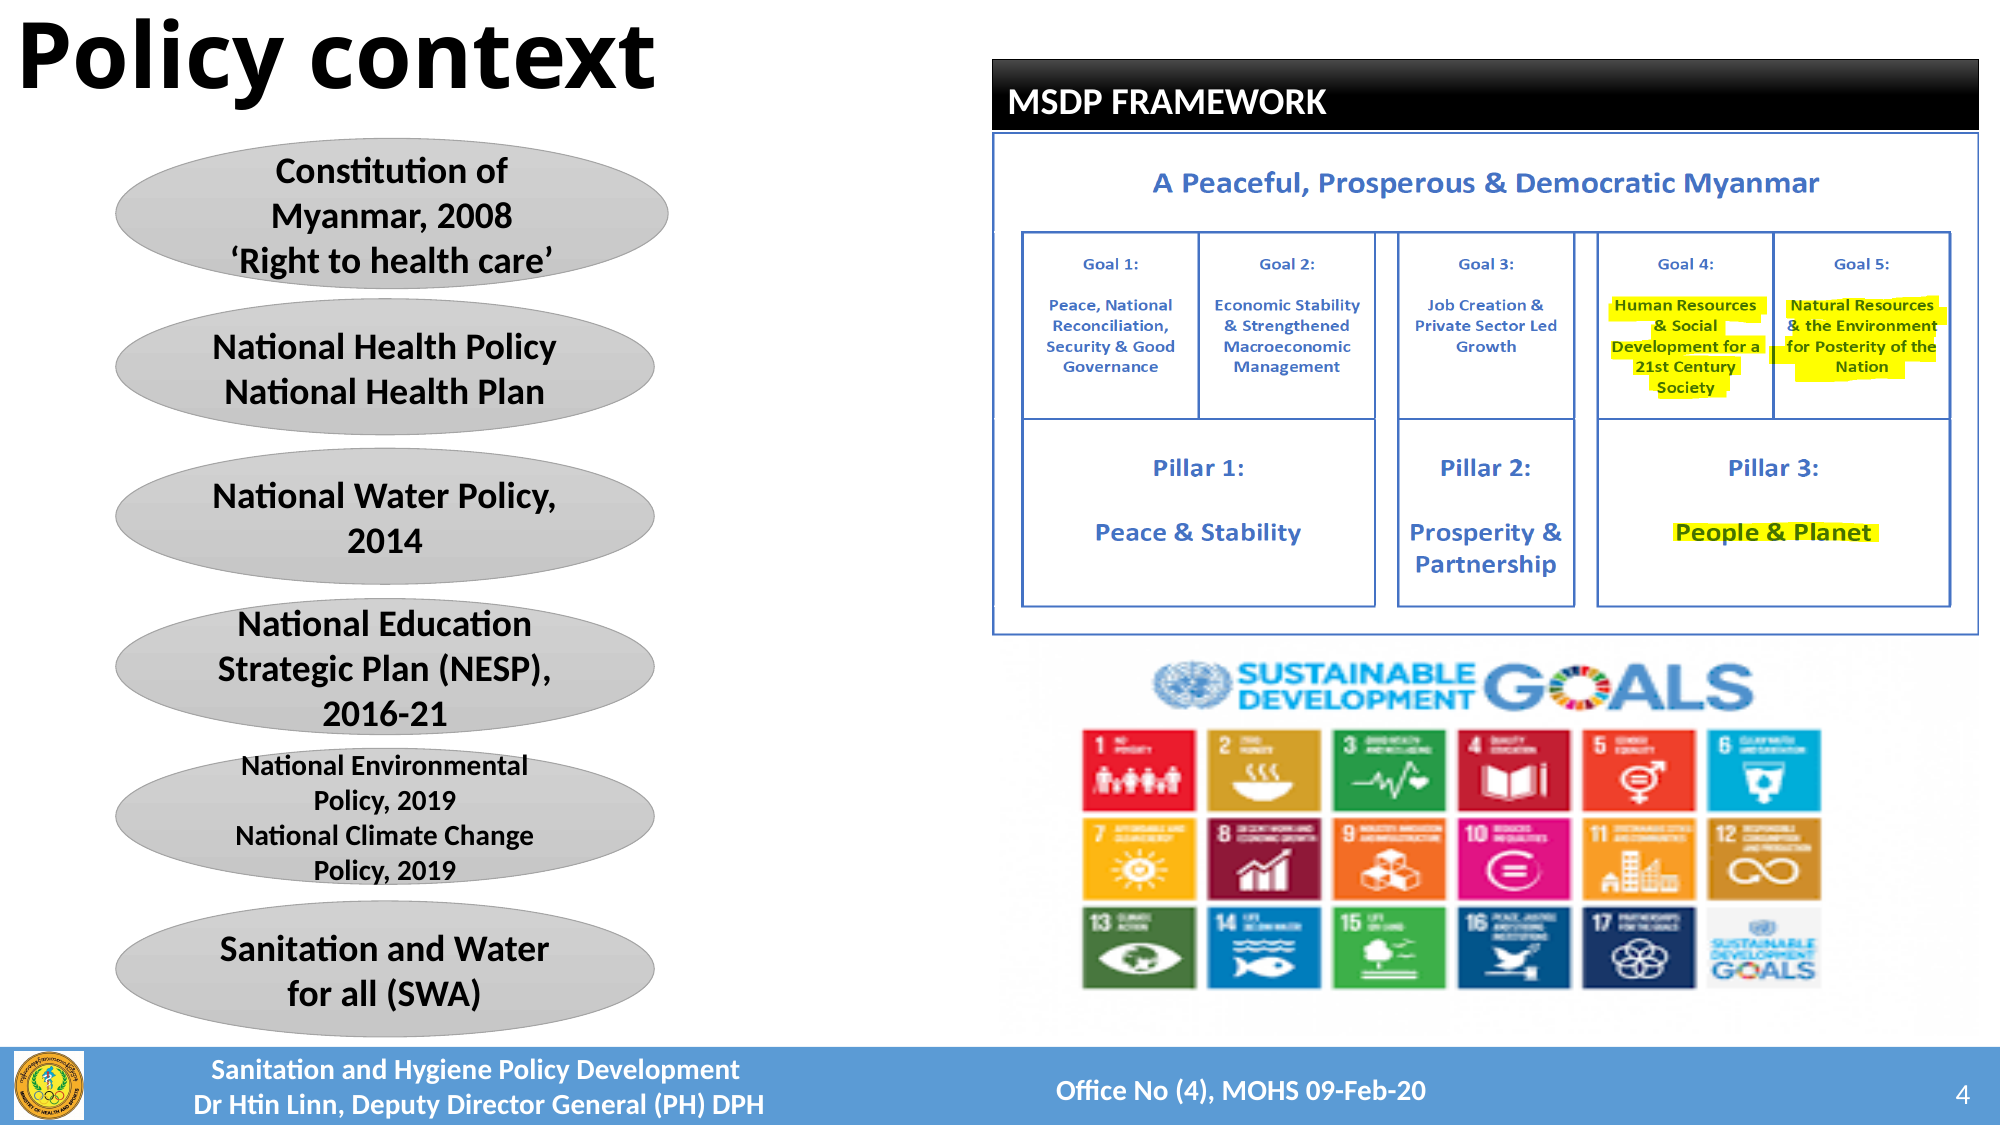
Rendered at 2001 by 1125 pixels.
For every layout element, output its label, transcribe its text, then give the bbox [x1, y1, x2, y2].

picture [14, 1051, 84, 1120]
slide_number 4 [1647, 1070, 1986, 1116]
text_box [0, 1046, 2000, 1125]
text_box MSDp framework [992, 59, 1979, 129]
text_box Constitution of Myanmar, 2008 ‘Right to health care’ [115, 137, 669, 290]
slide_number Office No (4), MOHS 09-Feb-20 [1041, 1063, 1483, 1116]
picture [992, 129, 1979, 637]
title Policy context [0, 0, 1701, 119]
text_box National Water Policy, 2014 [115, 447, 655, 585]
footer Sanitation and Hygiene Policy Development Dr Htin Linn, Deputy Director General (PH) DPH [97, 1051, 862, 1120]
picture [999, 639, 1979, 1036]
text_box National Education Strategic Plan (NESP), 2016-21 [115, 598, 655, 736]
text_box Sanitation and Water for all (SWA) [115, 900, 655, 1038]
text_box National Health Policy National Health Plan [115, 298, 655, 436]
text_box National Environmental Policy, 2019 National Climate Change Policy, 2019 [115, 747, 655, 885]
